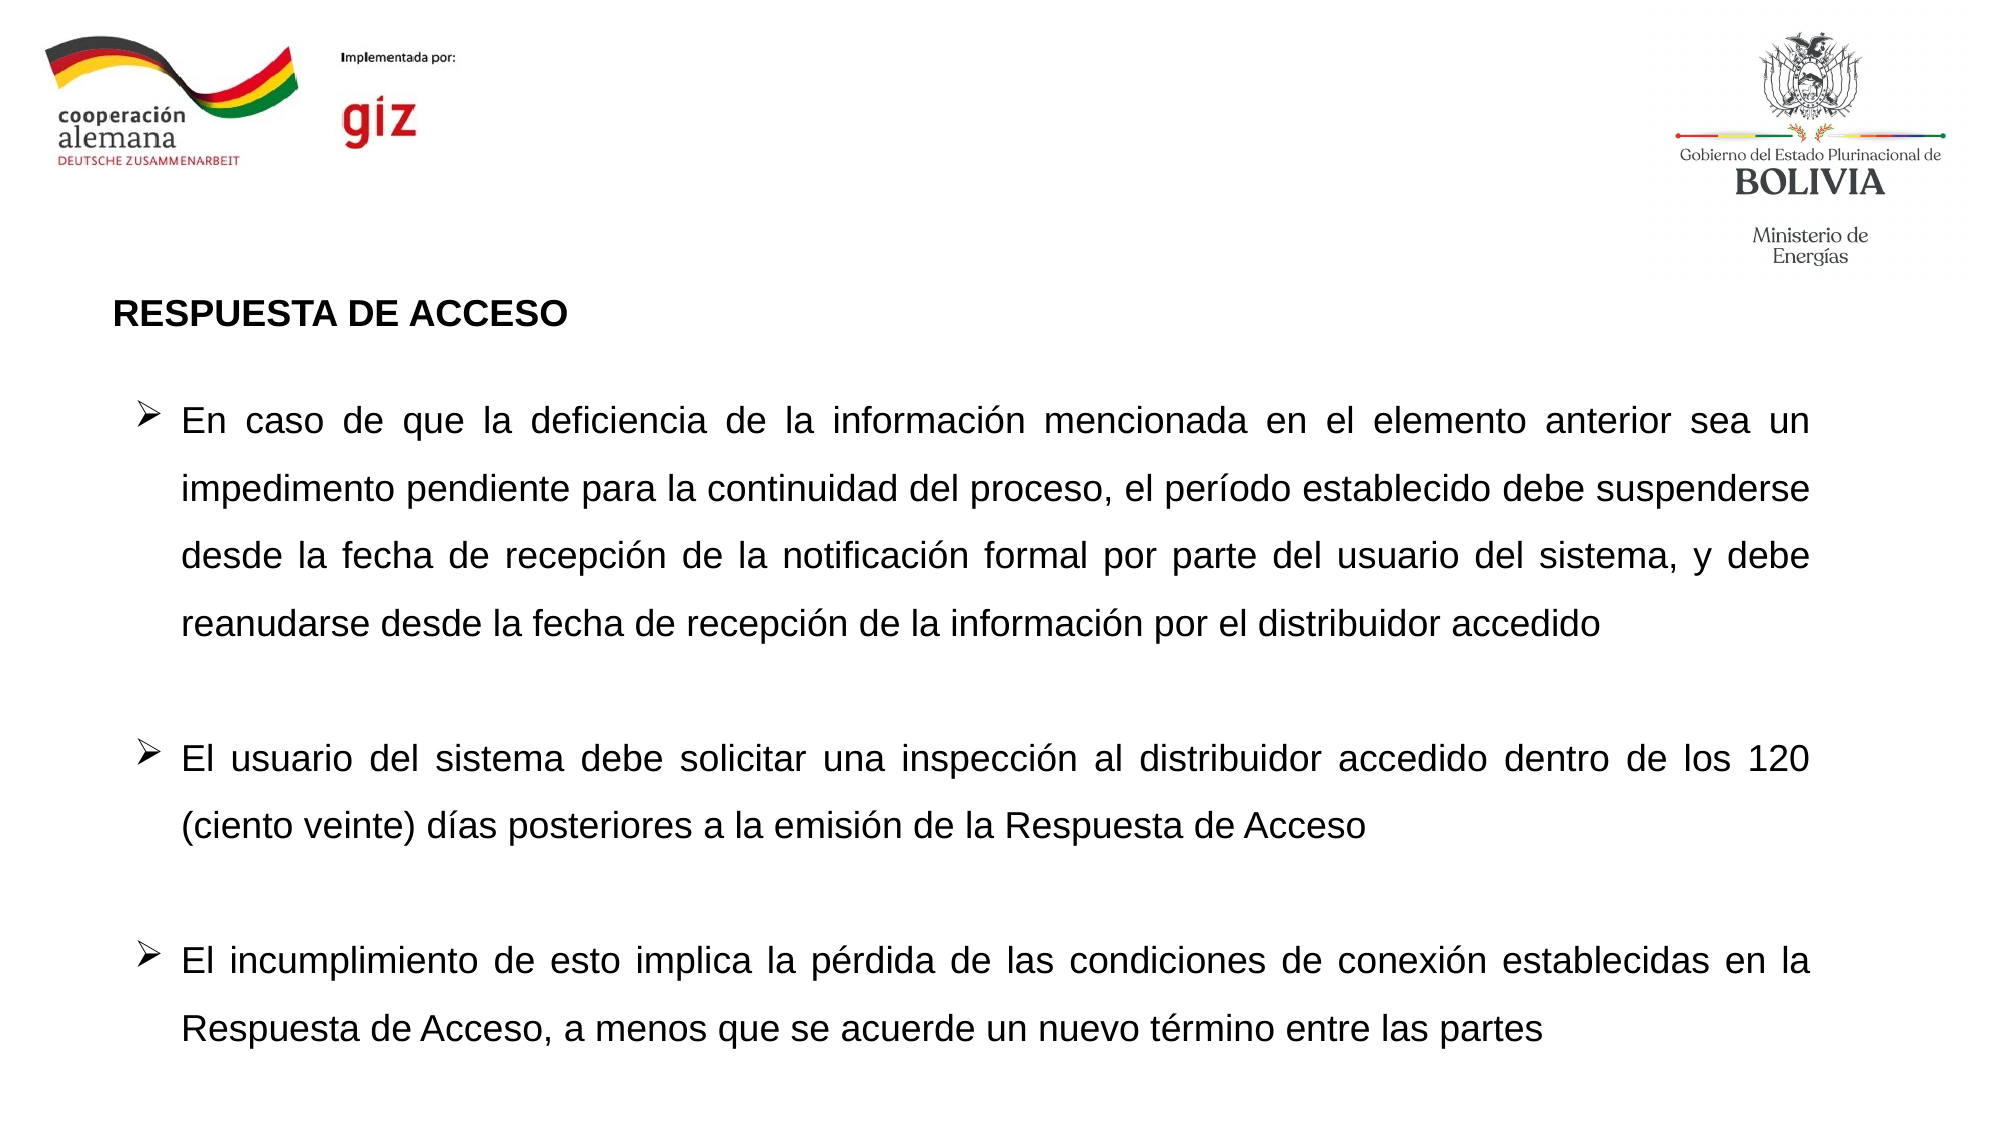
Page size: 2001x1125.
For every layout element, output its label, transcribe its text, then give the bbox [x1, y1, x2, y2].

text_box RESPUESTA DE ACCESO [97, 278, 584, 342]
picture [16, 0, 483, 199]
text_box En caso de que la deficiencia de la información mencionada en el elemento anterior sea un impedimento pendiente para la continuidad del proceso, el período establecido debe suspenderse desde la fecha de recepción de la notificación formal por parte del usuario del sistema, y debe reanudarse desde la fecha de recepción de la información por el distribuidor accedido El usuario del sistema debe solicitar una inspección al distribuidor accedido dentro de los 120 (ciento veinte) días posteriores a la emisión de la Respuesta de Acceso El incumplimiento de esto implica la pérdida de las condiciones de conexión establecidas en la Respuesta de Acceso, a menos que se acuerde un nuevo término entre las partes [119, 366, 1826, 1056]
picture [1643, 0, 1978, 296]
